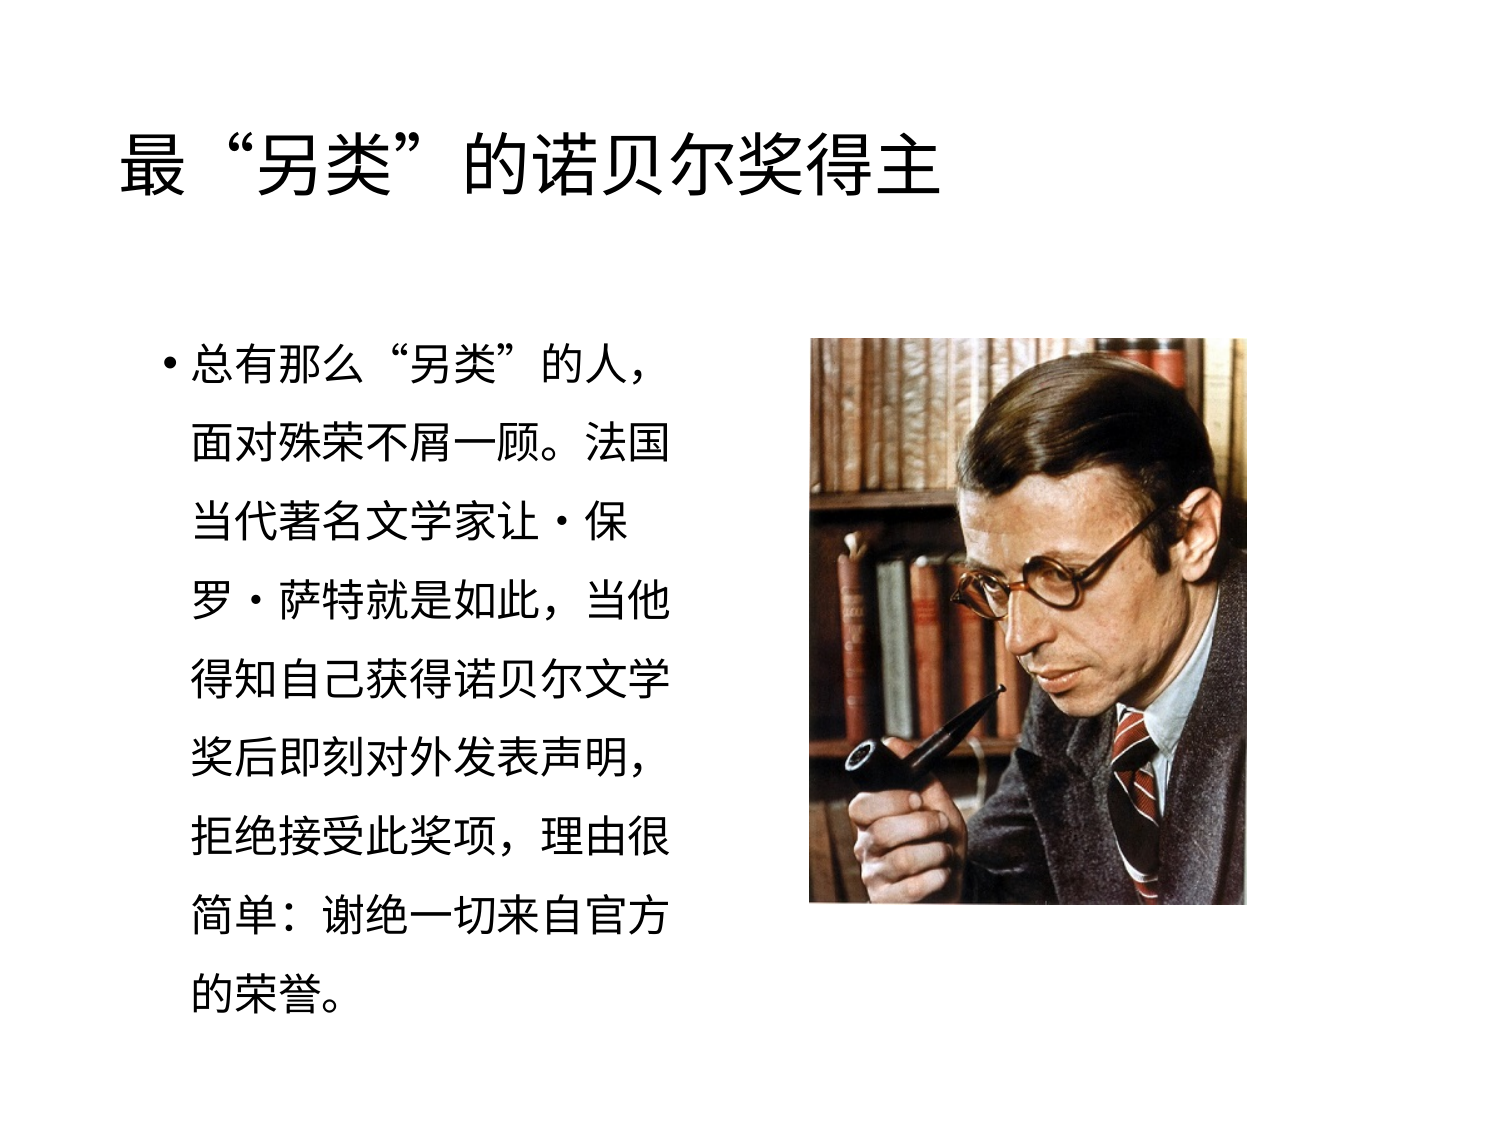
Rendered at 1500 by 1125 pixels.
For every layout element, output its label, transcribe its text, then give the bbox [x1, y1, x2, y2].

picture [808, 338, 1247, 905]
list 总有那么“另类”的人，面对殊荣不屑一顾。法国当代著名文学家让•保罗•萨特就是如此，当他得知自己获得诺贝尔文学奖后即刻对外发表声明，拒绝接受此奖项，理由很简单：谢绝一切来自官方的荣誉。 [147, 302, 700, 1017]
title 最“另类”的诺贝尔奖得主 [103, 59, 1397, 278]
